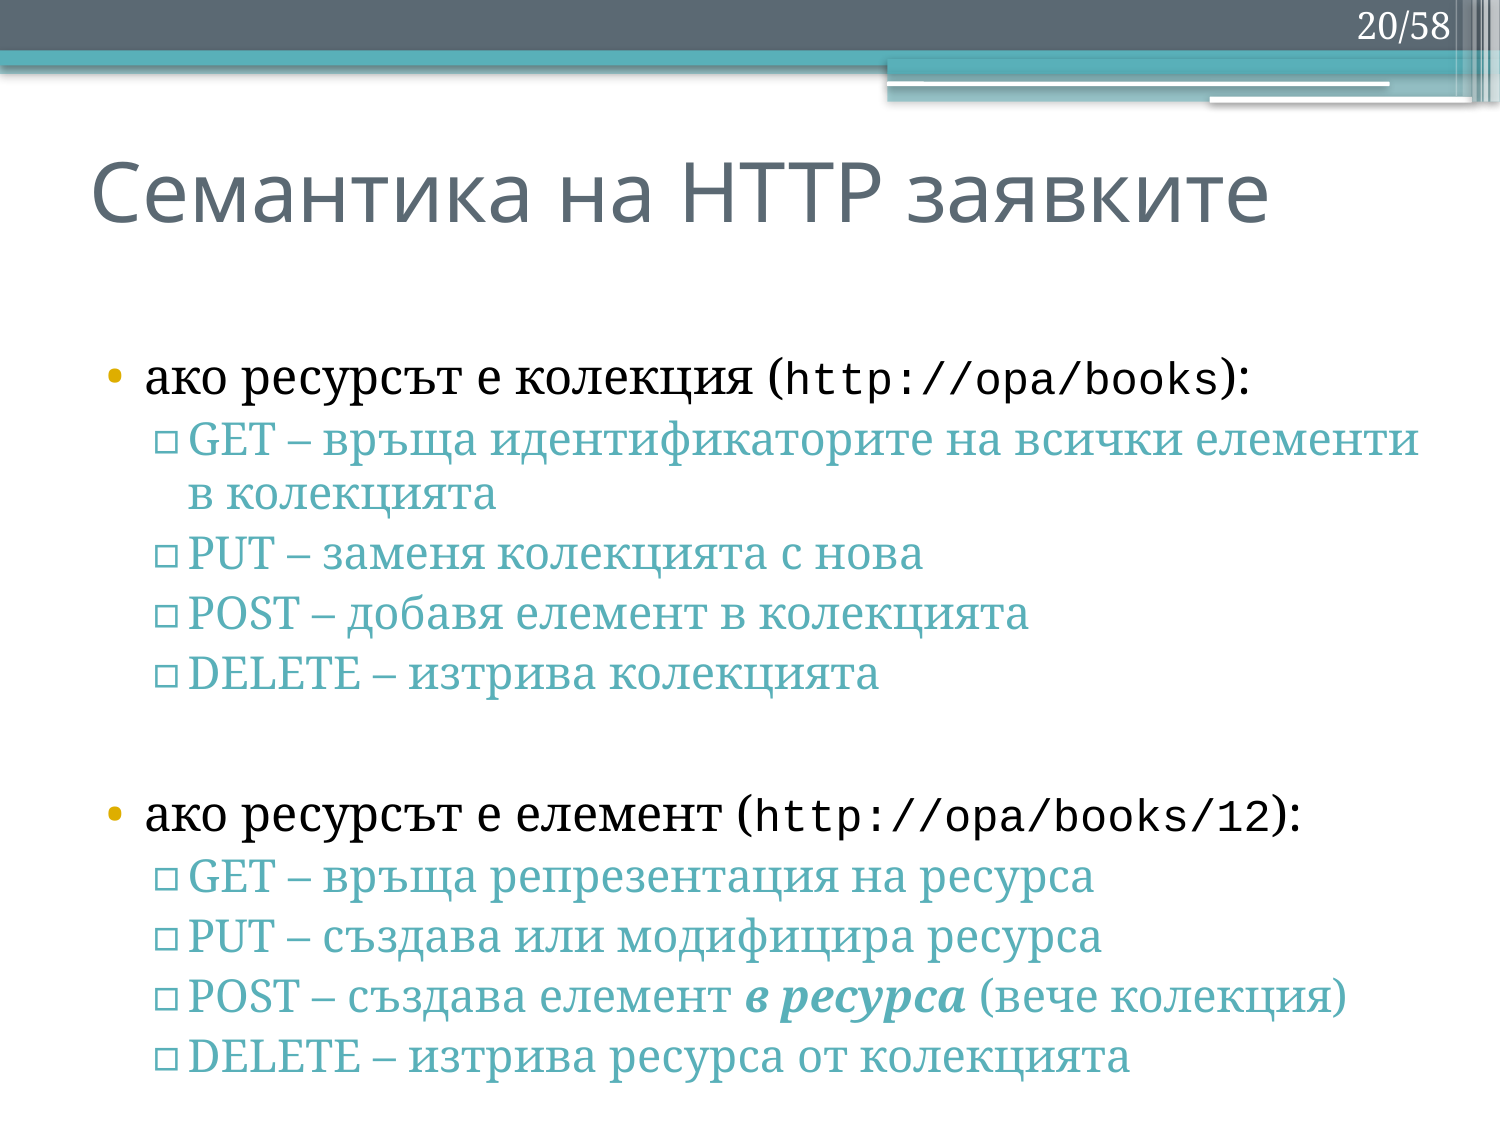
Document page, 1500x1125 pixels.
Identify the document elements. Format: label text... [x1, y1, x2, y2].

list ако ресурсът е колекция (http://opa/books): GET – връща идентификаторите на всички елементи в колекцията PUT – заменя колекцията с нова POST – добавя елемент в колекцията DELETE – изтрива колекцията ако ресурсът е елемент (http://opa/books/12): GET – връща репрезентация на ресурса PUT – създава или модифицира ресурса POST – създава елемент в ресурса (вече колекция) DELETE – изтрива ресурса от колекцията [75, 338, 1459, 1106]
slide_number 20/58 [1305, 0, 1466, 61]
title Семантика на HTTP заявките [75, 101, 1425, 277]
